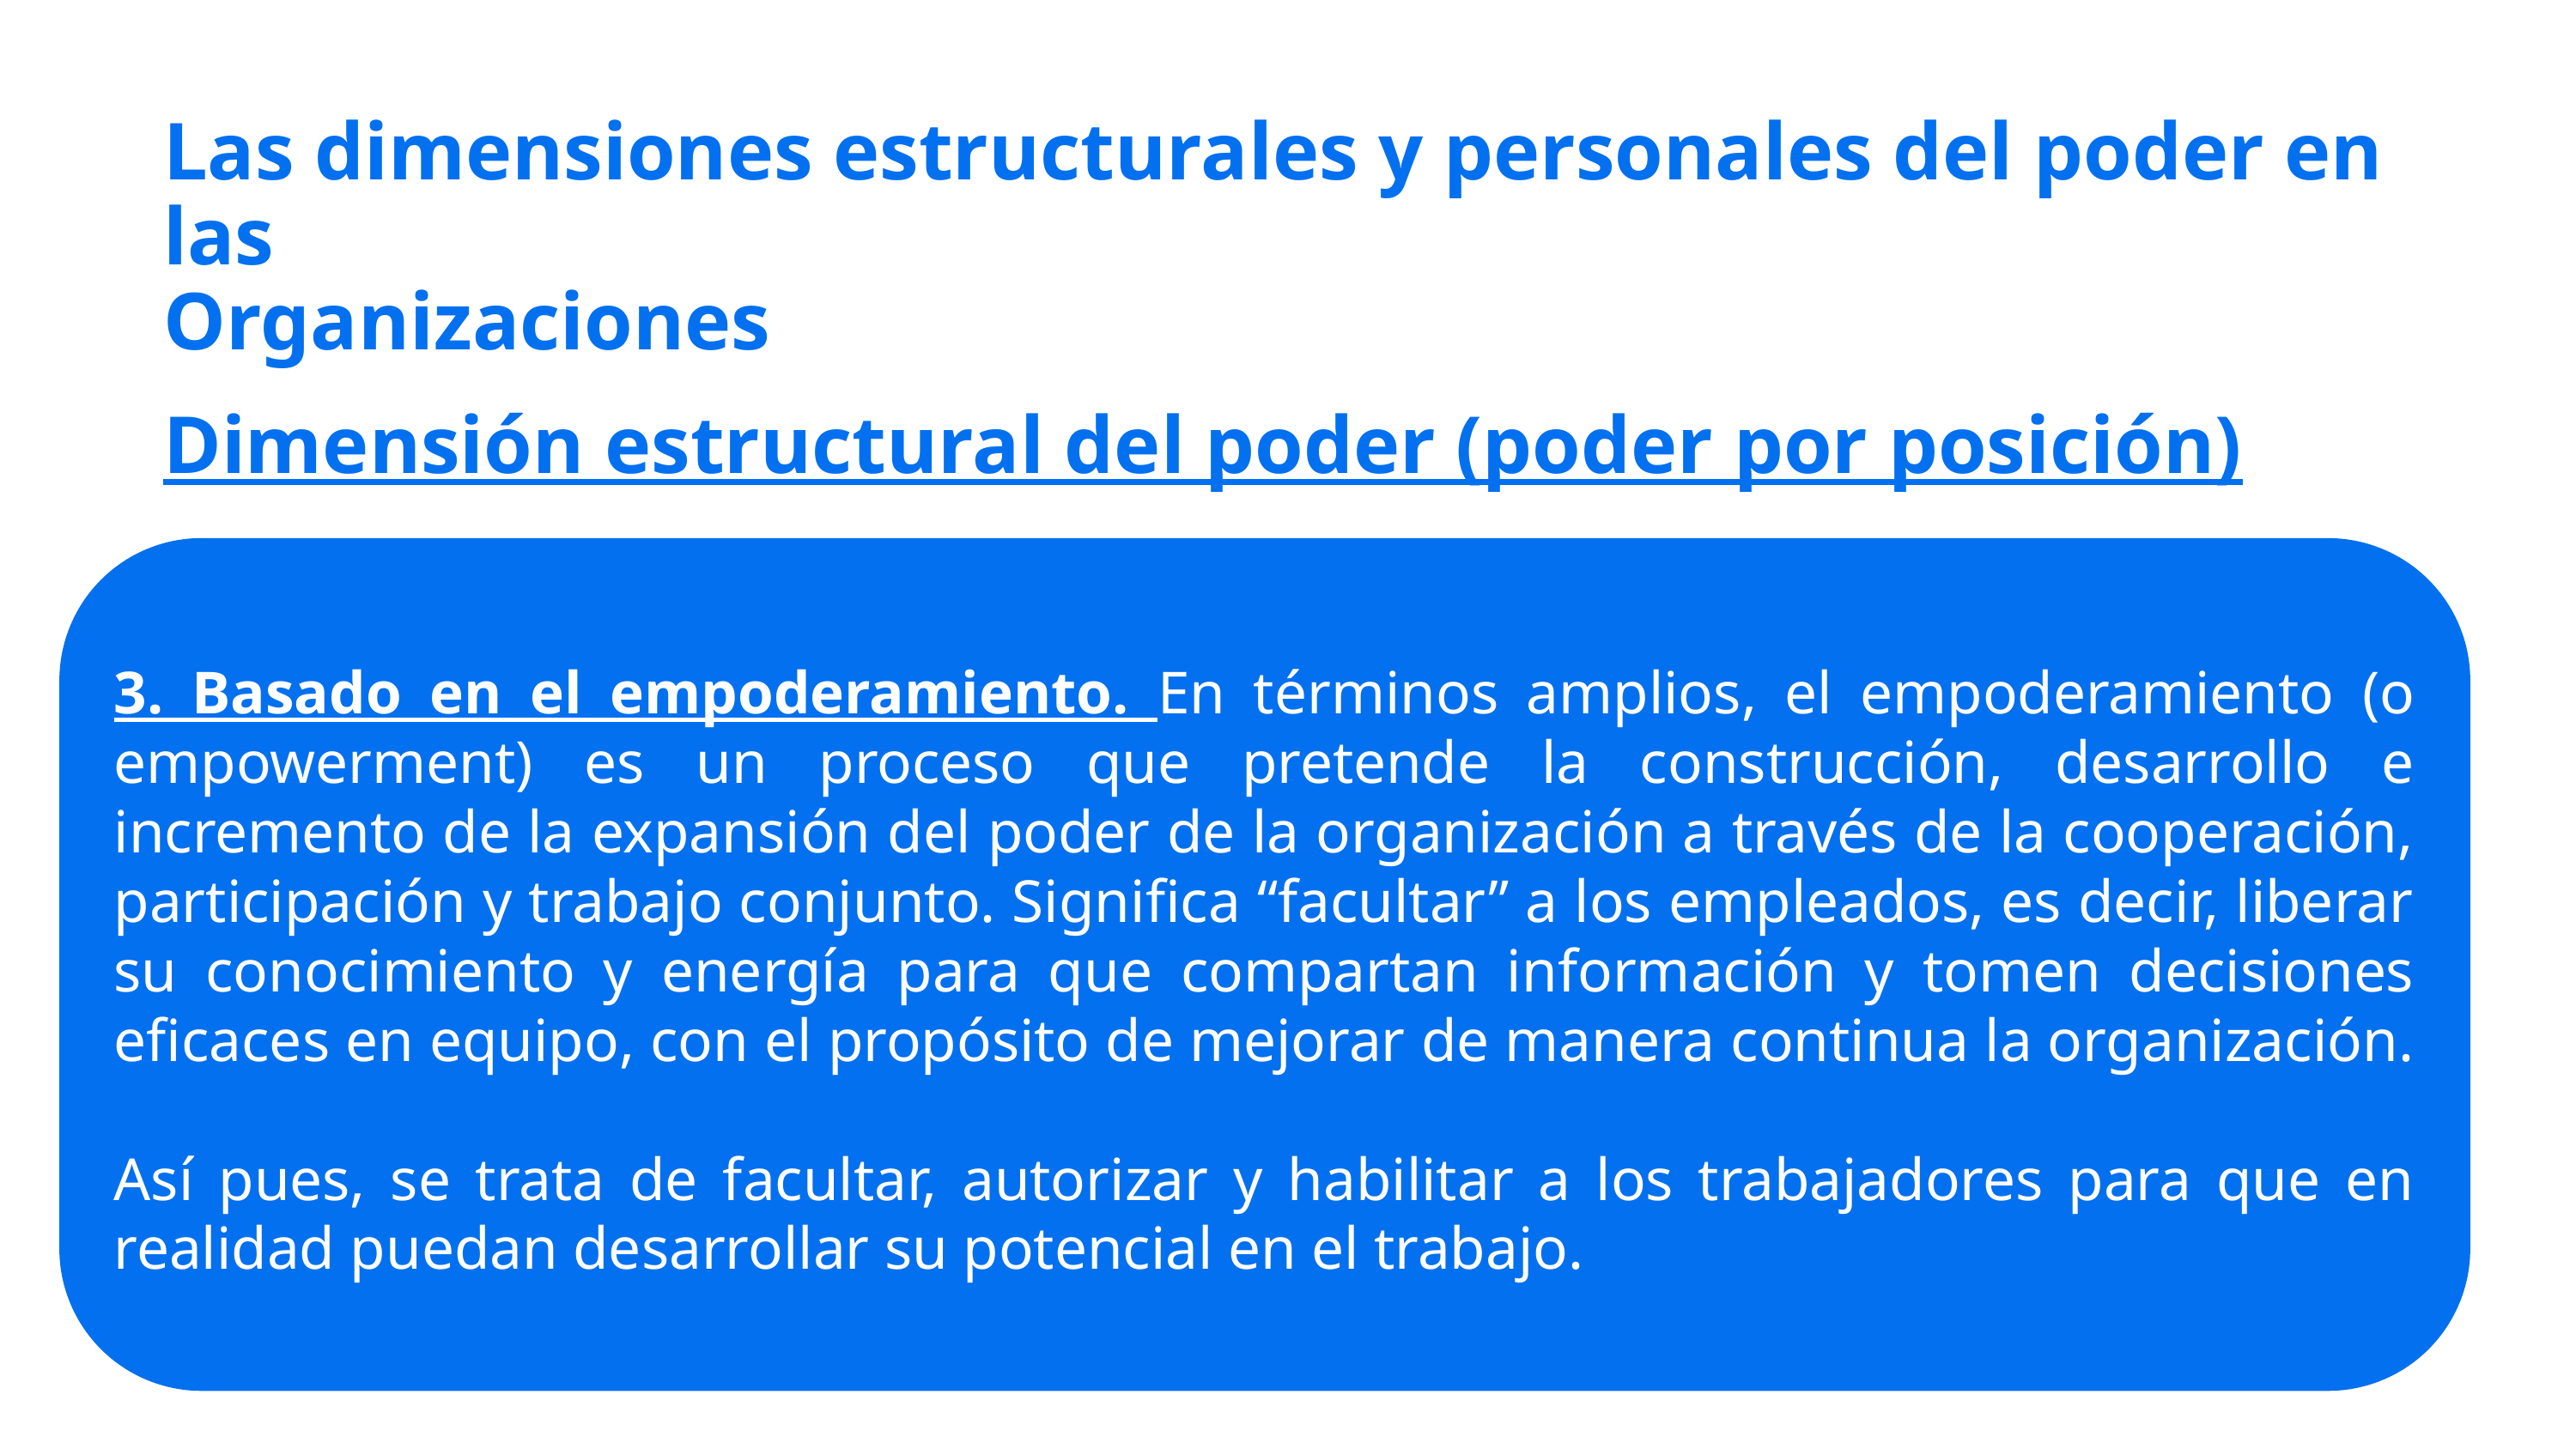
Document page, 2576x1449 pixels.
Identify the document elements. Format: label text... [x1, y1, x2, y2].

text_box Las dimensiones estructurales y personales del poder en las Organizaciones Dimensión estructural del poder (poder por posición) [150, 105, 2426, 497]
text_box 3. Basado en el empoderamiento. En términos amplios, el empoderamiento (o empowerment) es un proceso que pretende la construcción, desarrollo e incremento de la expansión del poder de la organización a través de la cooperación, participación y trabajo conjunto. Significa “facultar” a los empleados, es decir, liberar su conocimiento y energía para que compartan información y tomen decisiones eficaces en equipo, con el propósito de mejorar de manera continua la organización. Así pues, se trata de facultar, autorizar y habilitar a los trabajadores para que en realidad puedan desarrollar su potencial en el trabajo. [58, 537, 2471, 1391]
